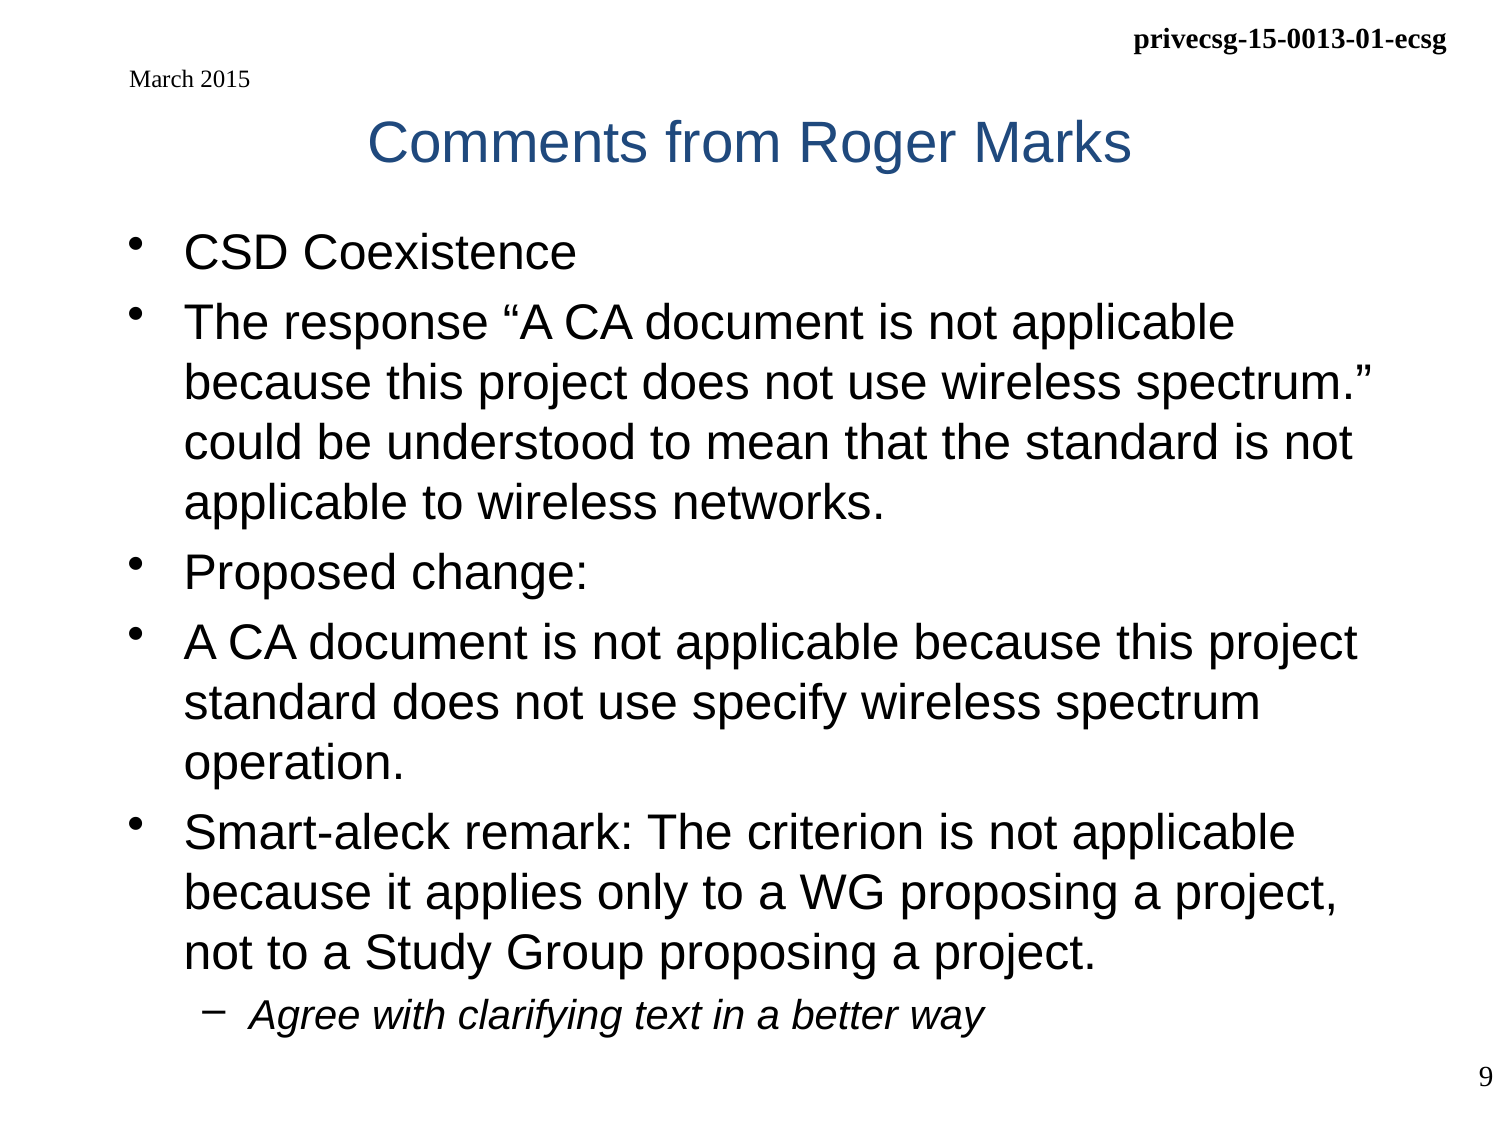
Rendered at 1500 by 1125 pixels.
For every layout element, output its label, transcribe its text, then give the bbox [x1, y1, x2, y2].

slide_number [114, 54, 422, 100]
list CSD Coexistence The response “A CA document is not applicable because this project does not use wireless spectrum.” could be understood to mean that the standard is not applicable to wireless networks. Proposed change: A CA document is not applicable because this project standard does not use specify wireless spectrum operation. Smart-aleck remark: The criterion is not applicable because it applies only to a WG proposing a project, not to a Study Group proposing a project. Agree with clarifying text in a better way [112, 212, 1424, 1016]
title Comments from Roger Marks [75, 45, 1425, 233]
